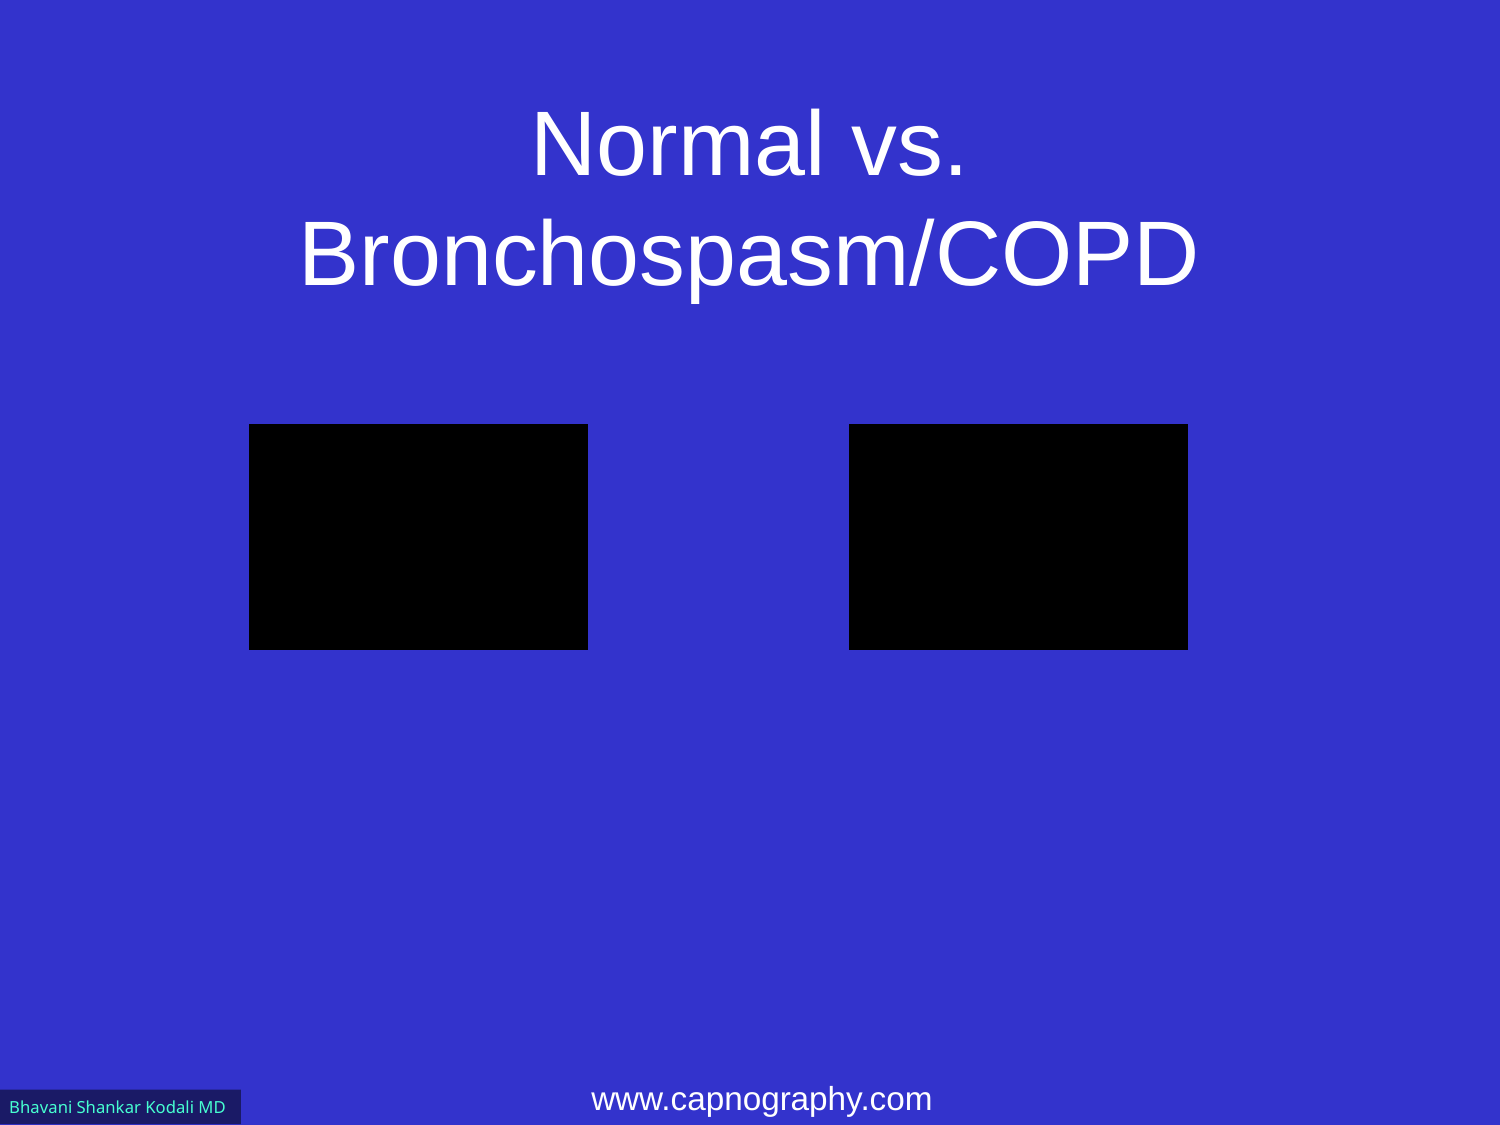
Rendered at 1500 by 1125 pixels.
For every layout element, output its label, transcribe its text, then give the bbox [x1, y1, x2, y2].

picture [249, 424, 588, 651]
text_box www.capnography.com [576, 1069, 948, 1125]
picture [849, 424, 1188, 651]
title Normal vs. Bronchospasm/COPD [112, 99, 1388, 288]
text_box Bhavani Shankar Kodali MD [0, 1089, 241, 1125]
